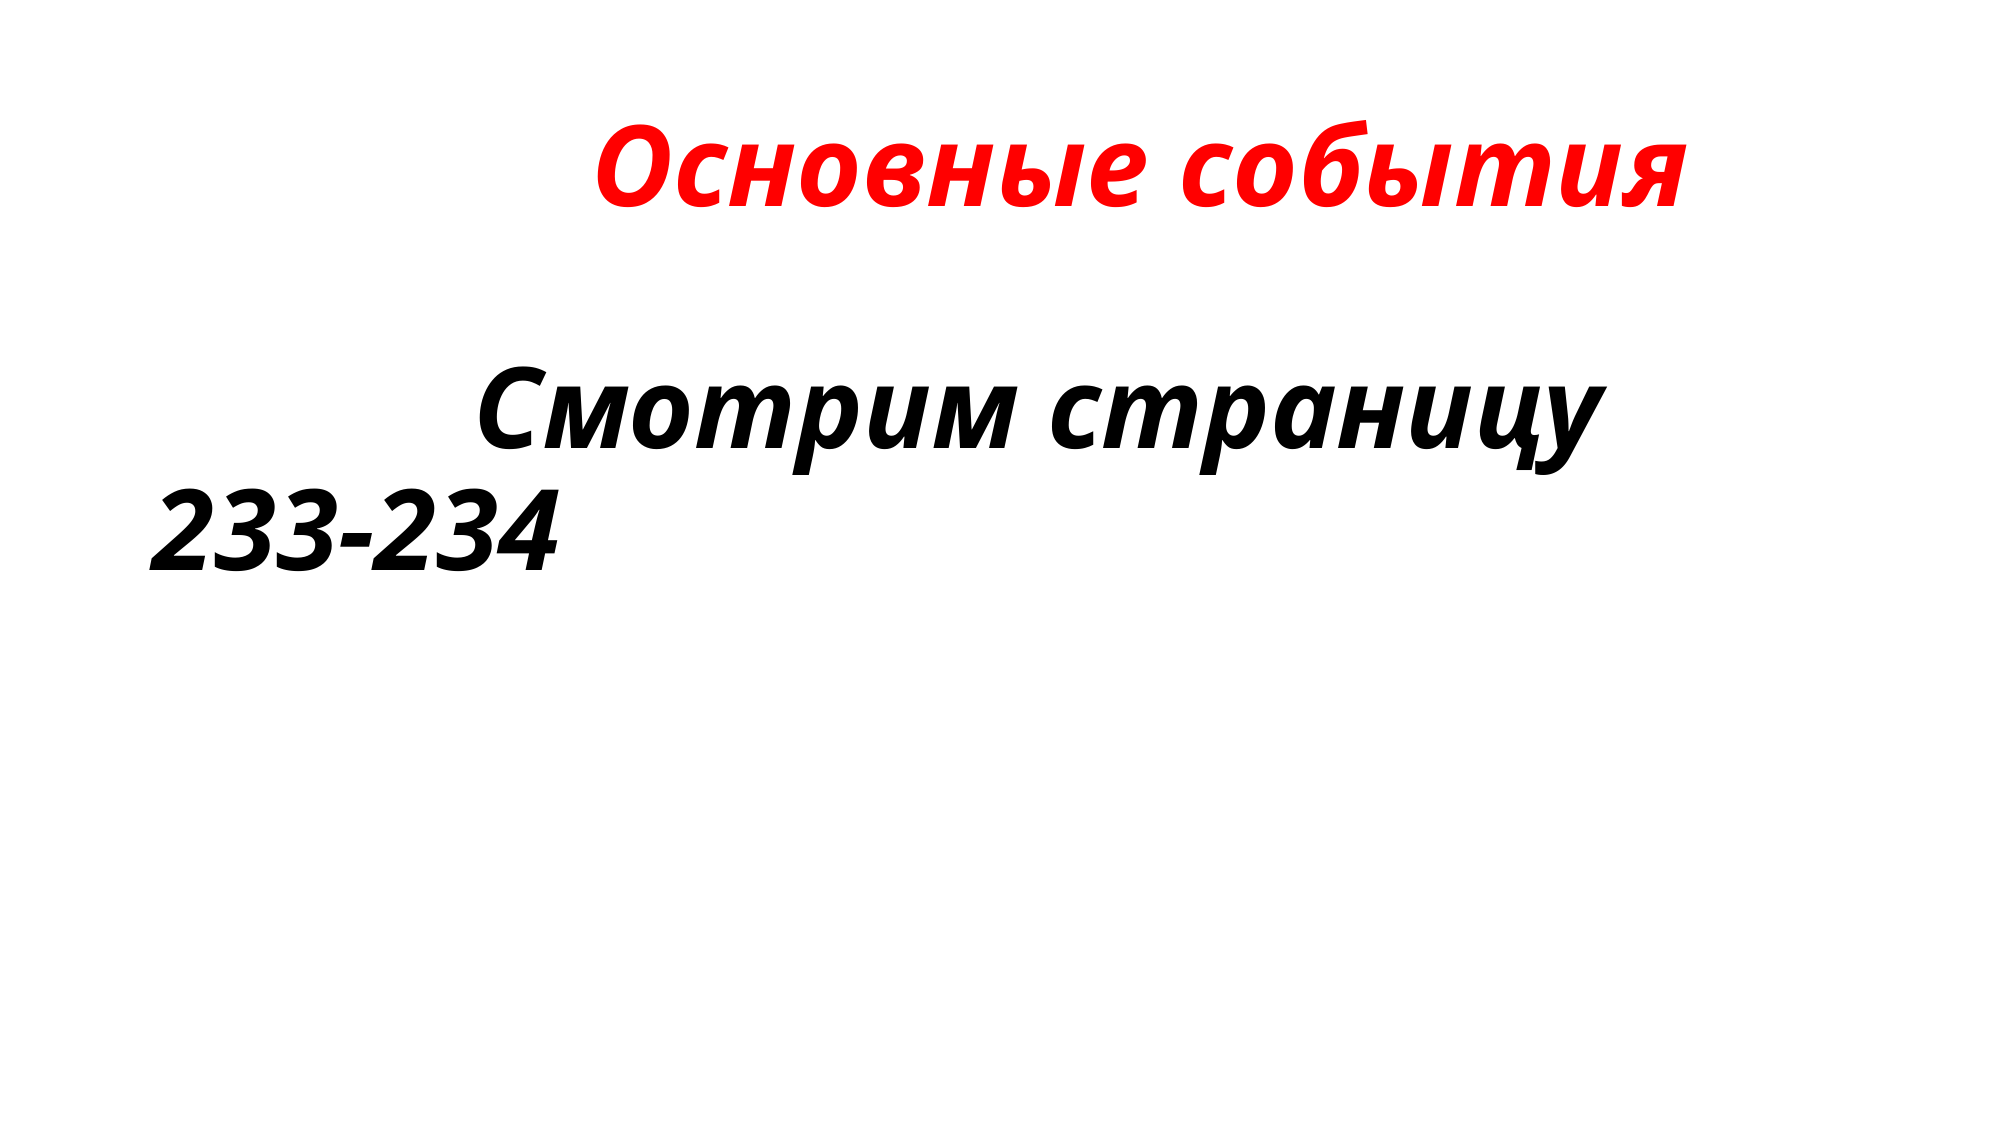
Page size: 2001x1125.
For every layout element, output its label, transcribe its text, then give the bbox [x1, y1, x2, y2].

title Основные события Смотрим страницу 233-234 [137, 59, 1863, 644]
